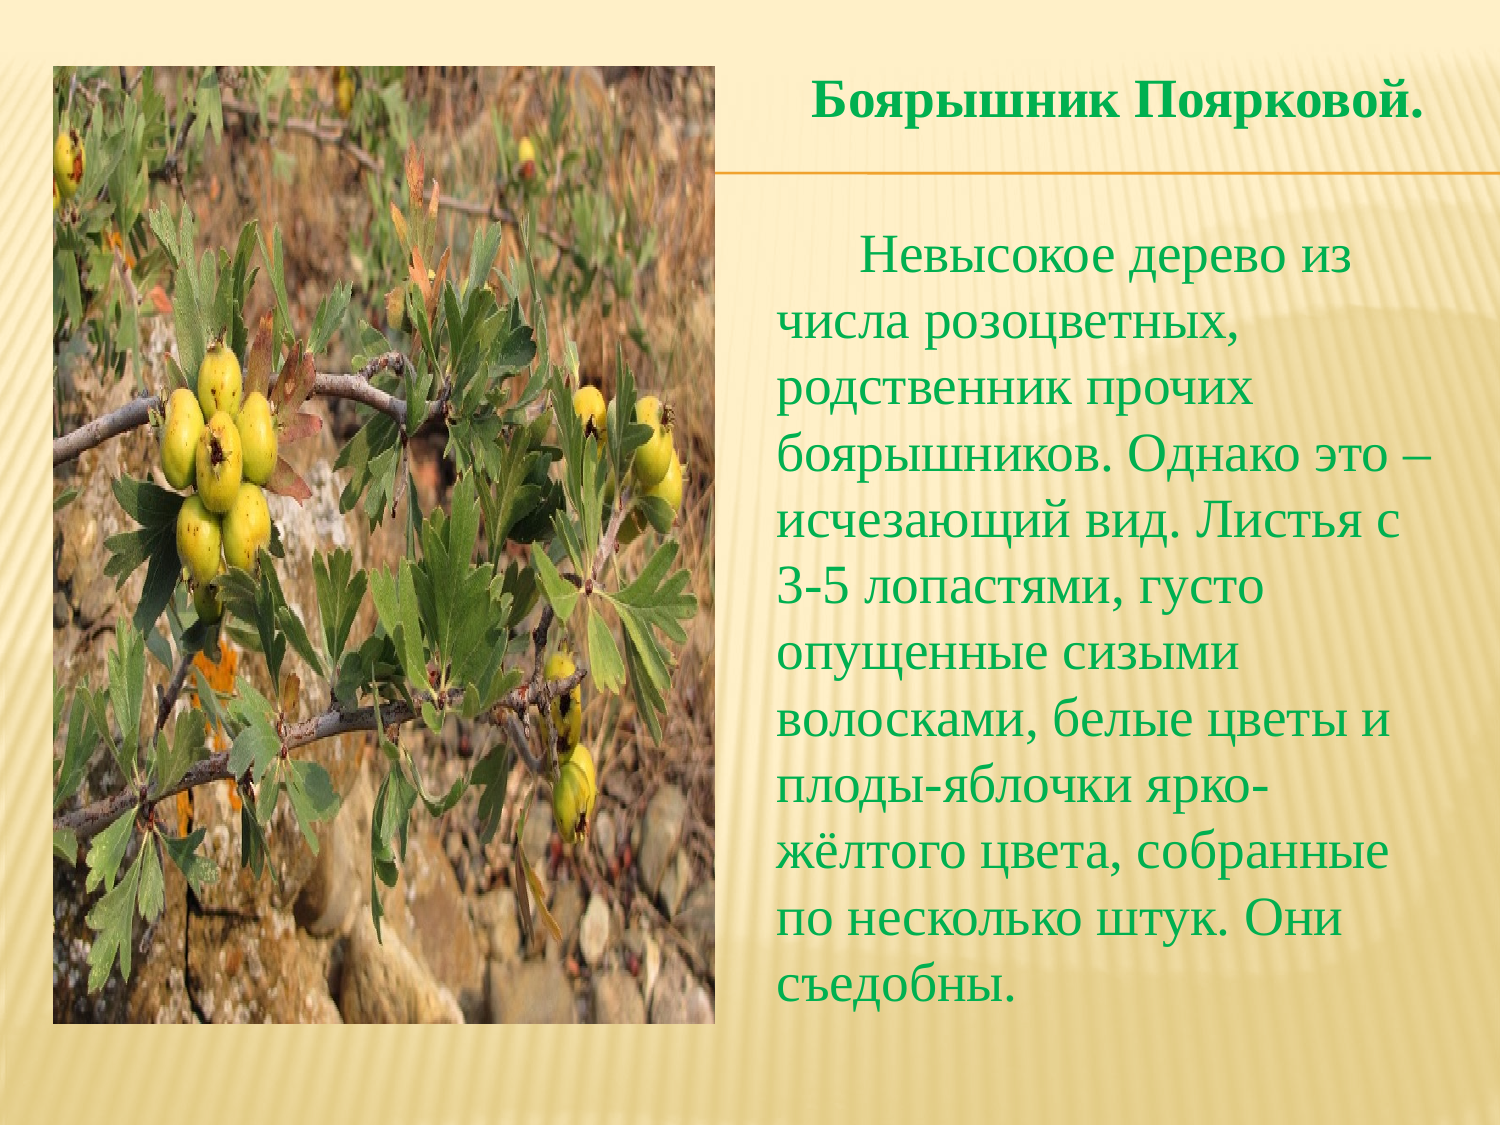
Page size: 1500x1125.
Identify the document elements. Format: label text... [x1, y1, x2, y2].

picture [52, 65, 715, 1024]
list Боярышник Поярковой. Невысокое дерево из числа розоцветных, родственник прочих боярышников. Однако это – исчезающий вид. Листья с 3-5 лопастями, густо опущенные сизыми волосками, белые цветы и плоды-яблочки ярко-жёлтого цвета, собранные по несколько штук. Они съедобны. [761, 54, 1475, 1024]
